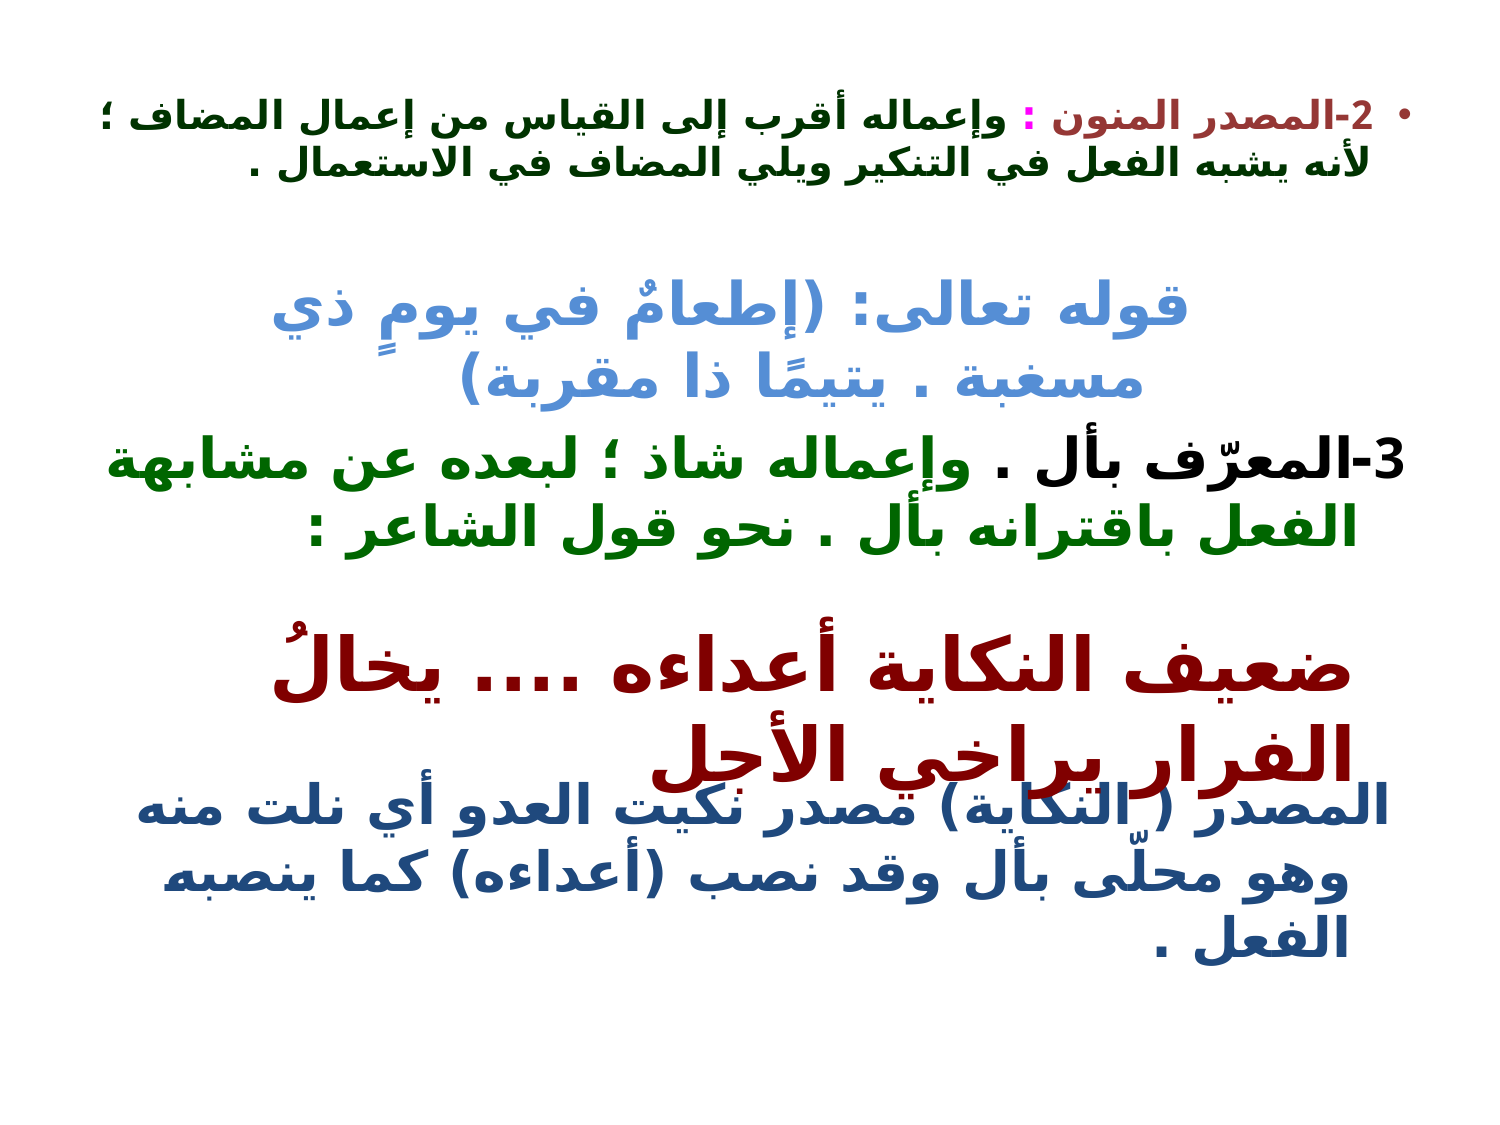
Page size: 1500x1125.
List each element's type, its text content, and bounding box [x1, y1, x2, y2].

text_box المصدر ( النكاية) مصدر نكيت العدو أي نلت منه وهو محلّى بأل وقد نصب (أعداءه) كما ينصبه الفعل . [58, 761, 1409, 1086]
text_box قوله تعالى: (إطعامٌ في يومٍ ذي مسغبة . يتيمًا ذا مقربة) [79, 257, 1207, 418]
text_box 2-المصدر المنون : وإعماله أقرب إلى القياس من إعمال المضاف ؛ لأنه يشبه الفعل في التنكير ويلي المضاف في الاستعمال . [70, 82, 1421, 242]
text_box ضعيف النكاية أعداءه .... يخالُ الفرار يراخي الأجل [105, 609, 1372, 805]
text_box 3-المعرّف بأل . وإعماله شاذ ؛ لبعده عن مشابهة الفعل باقترانه بأل . نحو قول الشاعر : [70, 414, 1421, 633]
